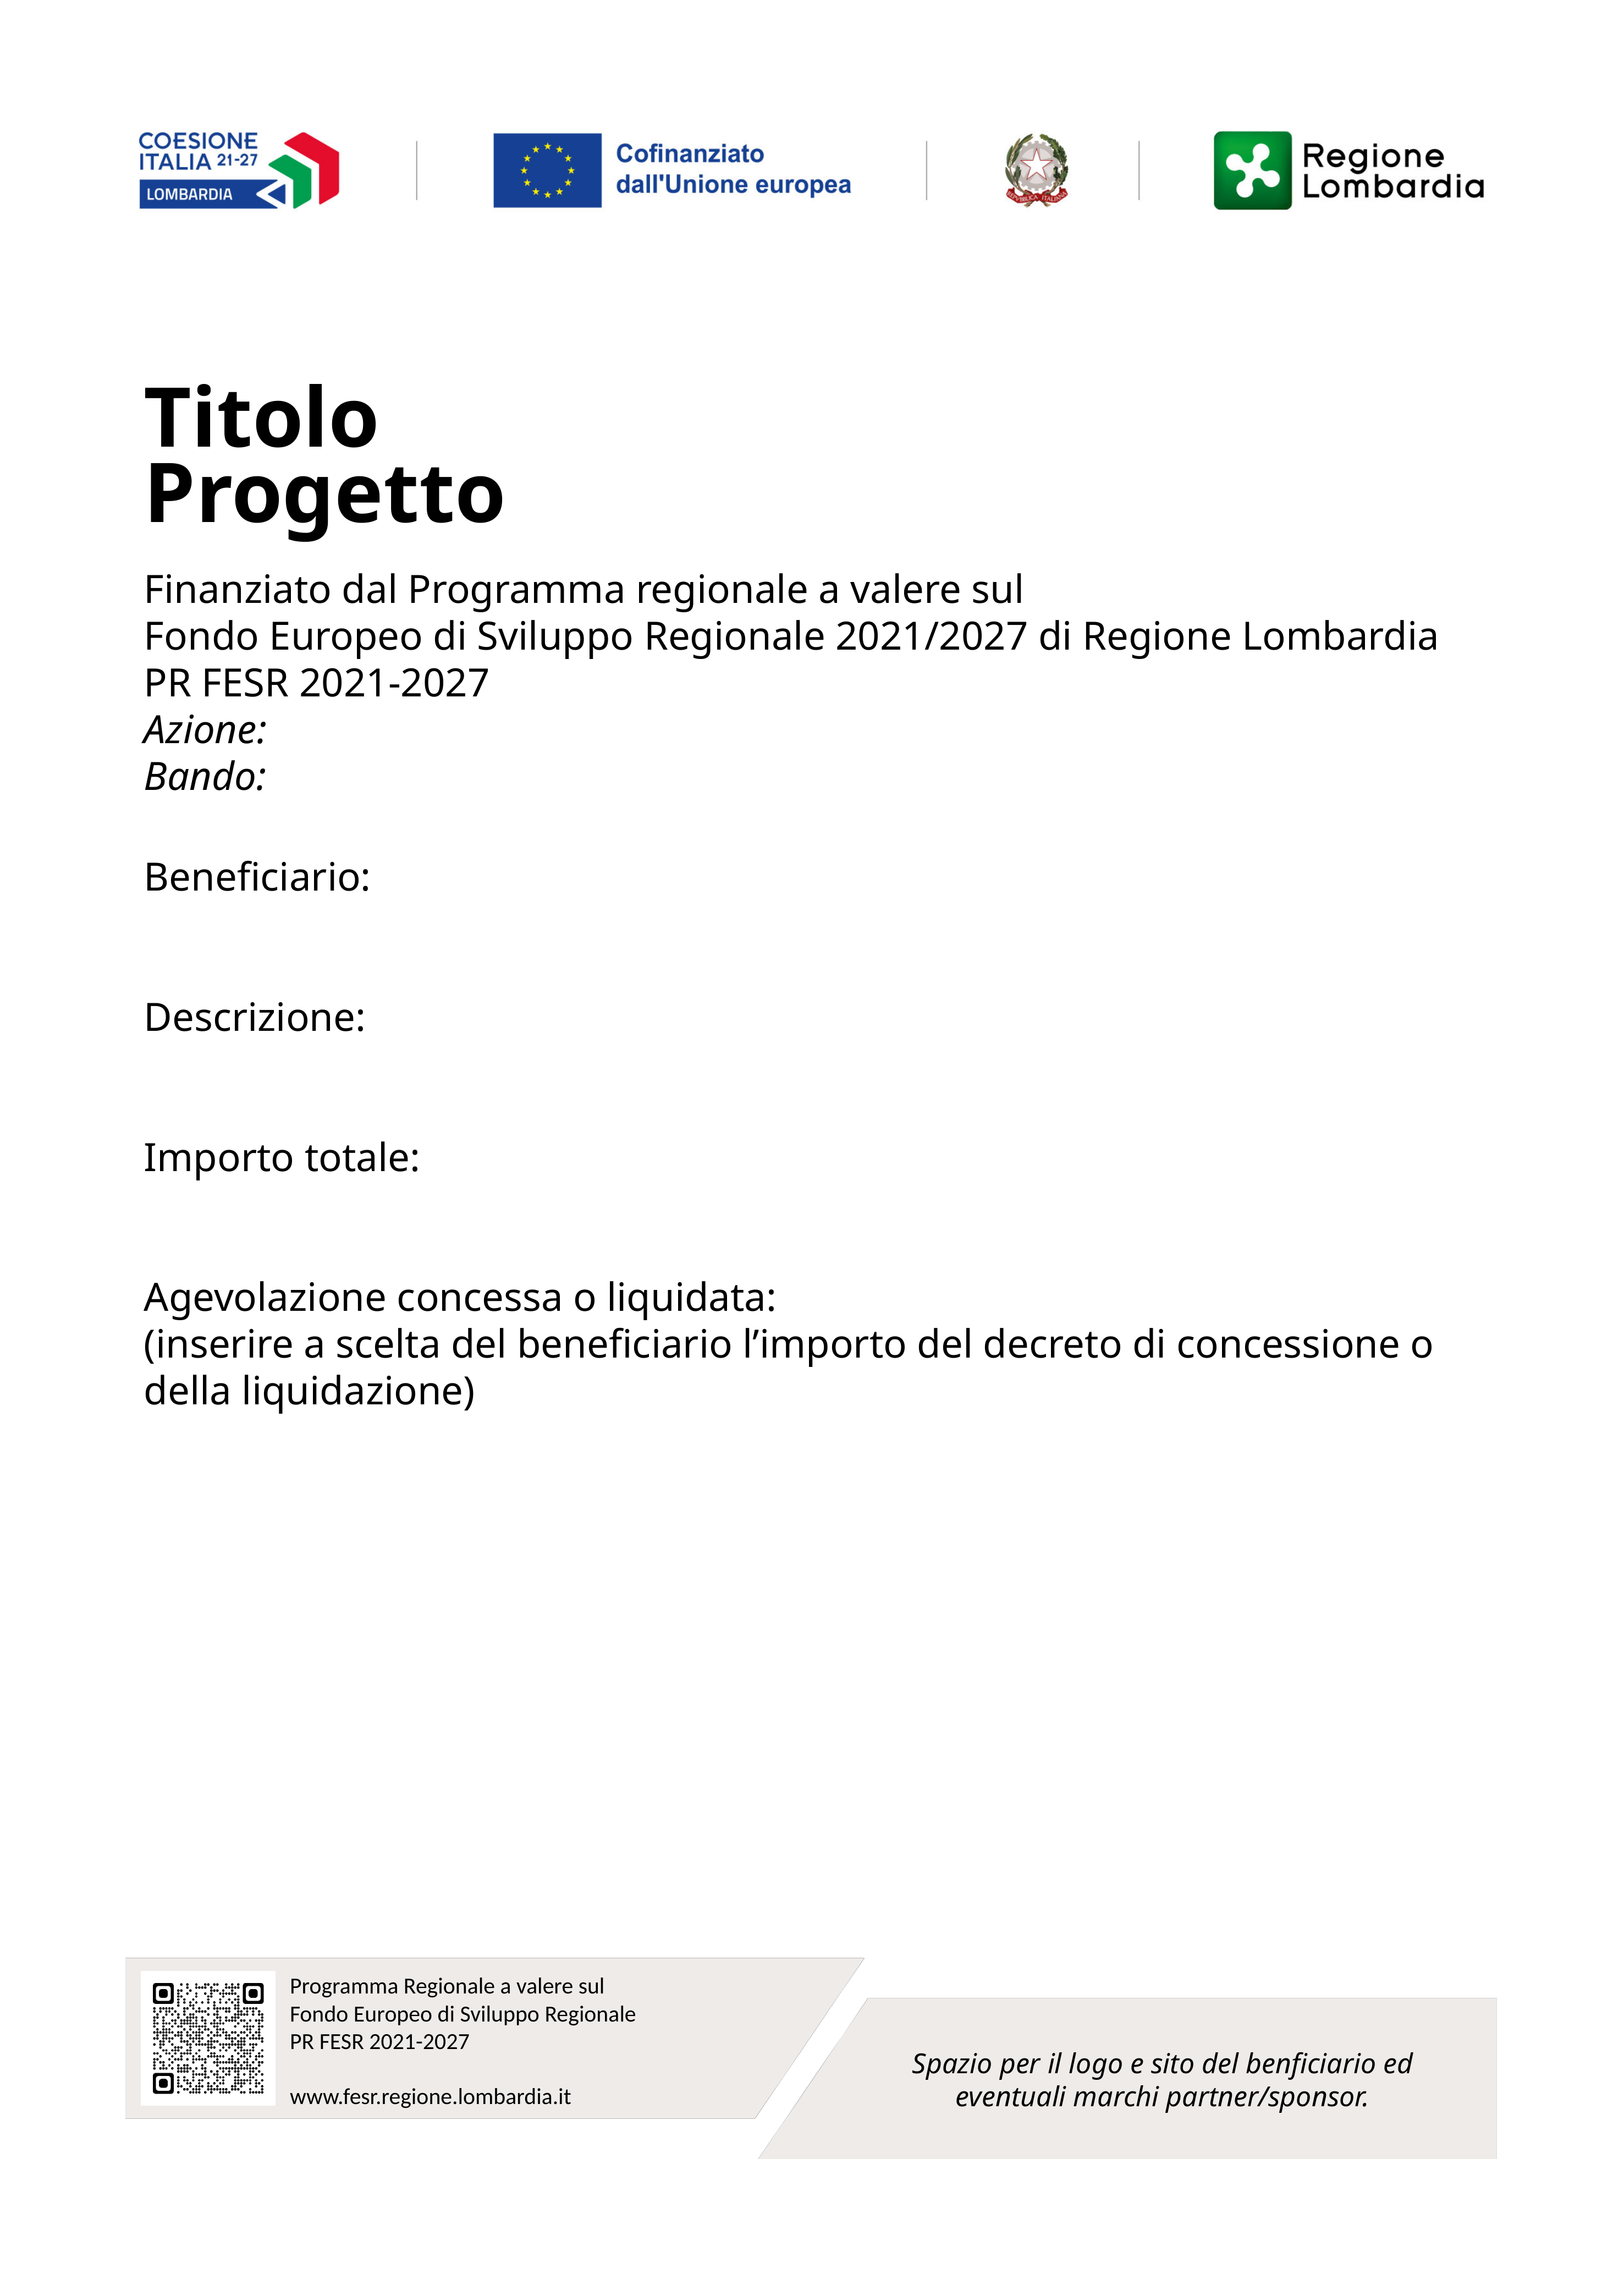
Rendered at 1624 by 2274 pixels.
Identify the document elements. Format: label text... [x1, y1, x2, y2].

picture [124, 1932, 1500, 2159]
text_box Titolo Progetto [144, 388, 1152, 539]
text_box Finanziato dal Programma regionale a valere sul Fondo Europeo di Sviluppo Regionale 2021/2027 di Regione Lombardia PR FESR 2021-2027 Azione: Bando: [144, 564, 1500, 798]
picture [124, 114, 1500, 228]
text_box Beneficiario: Descrizione: Importo totale: Agevolazione concessa o liquidata: (inserire a scelta del beneficiario l’importo del decreto di concessione o della liquidazione) [144, 852, 1500, 1553]
